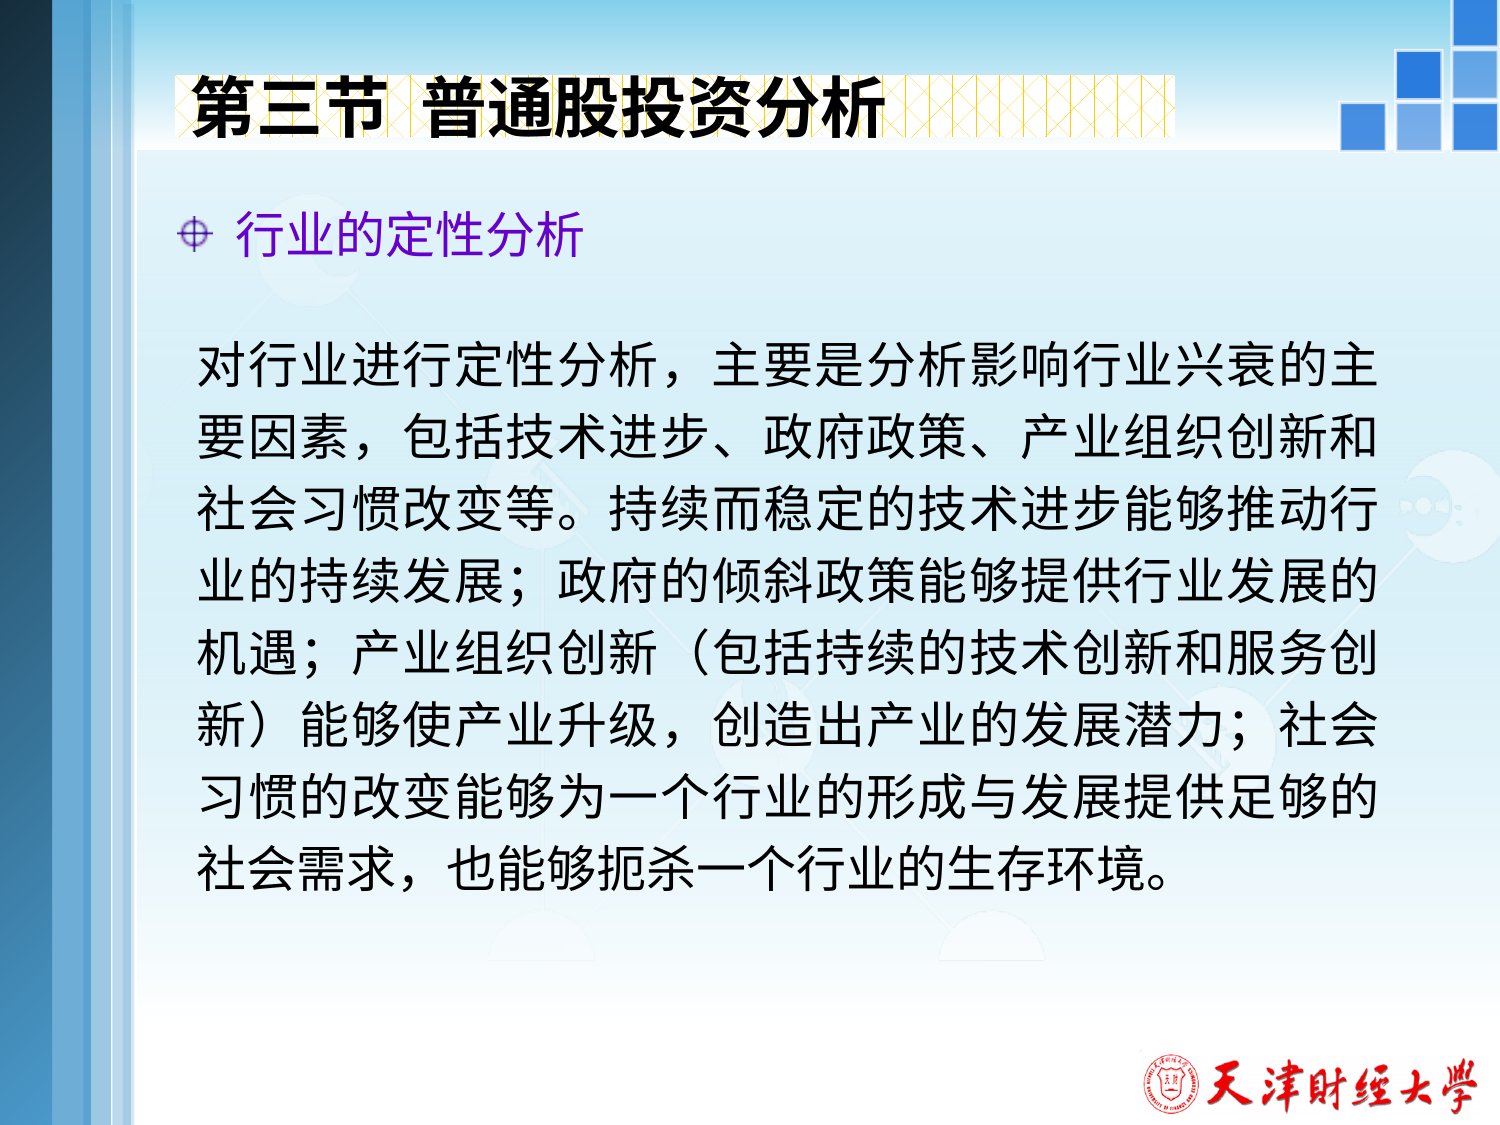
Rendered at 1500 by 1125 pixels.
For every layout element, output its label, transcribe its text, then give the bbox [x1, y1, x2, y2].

picture [1131, 1049, 1500, 1119]
picture [132, 150, 1500, 965]
text_box 行业的定性分析 [162, 196, 625, 272]
title 第三节 普通股投资分析 [174, 75, 1175, 138]
text_box 对行业进行定性分析，主要是分析影响行业兴衰的主要因素，包括技术进步、政府政策、产业组织创新和社会习惯改变等。持续而稳定的技术进步能够推动行业的持续发展；政府的倾斜政策能够提供行业发展的机遇；产业组织创新（包括持续的技术创新和服务创新）能够使产业升级，创造出产业的发展潜力；社会习惯的改变能够为一个行业的形成与发展提供足够的社会需求，也能够扼杀一个行业的生存环境。 [181, 314, 1395, 905]
